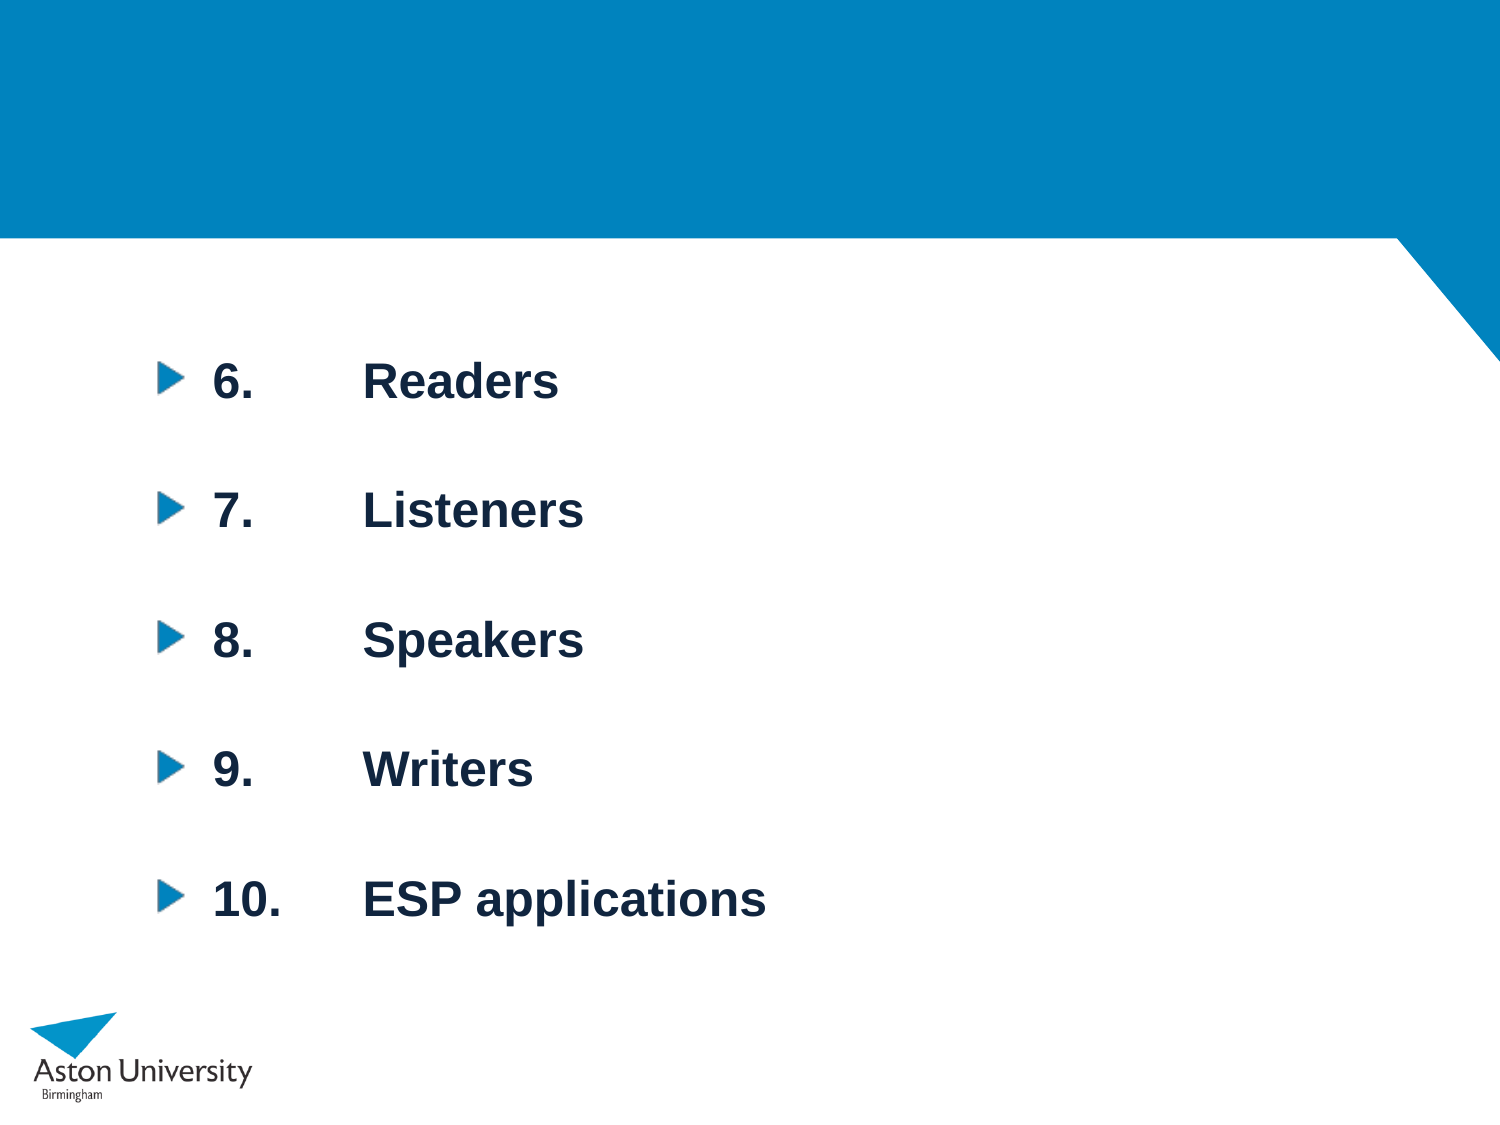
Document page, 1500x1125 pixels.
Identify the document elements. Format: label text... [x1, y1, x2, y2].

picture [156, 490, 192, 526]
picture [156, 749, 192, 785]
picture [156, 360, 192, 396]
list 6. Readers 7. Listeners 8. Speakers 9. Writers 10. ESP applications [156, 343, 1398, 1004]
picture [28, 1011, 253, 1103]
picture [156, 878, 192, 914]
picture [156, 619, 192, 655]
